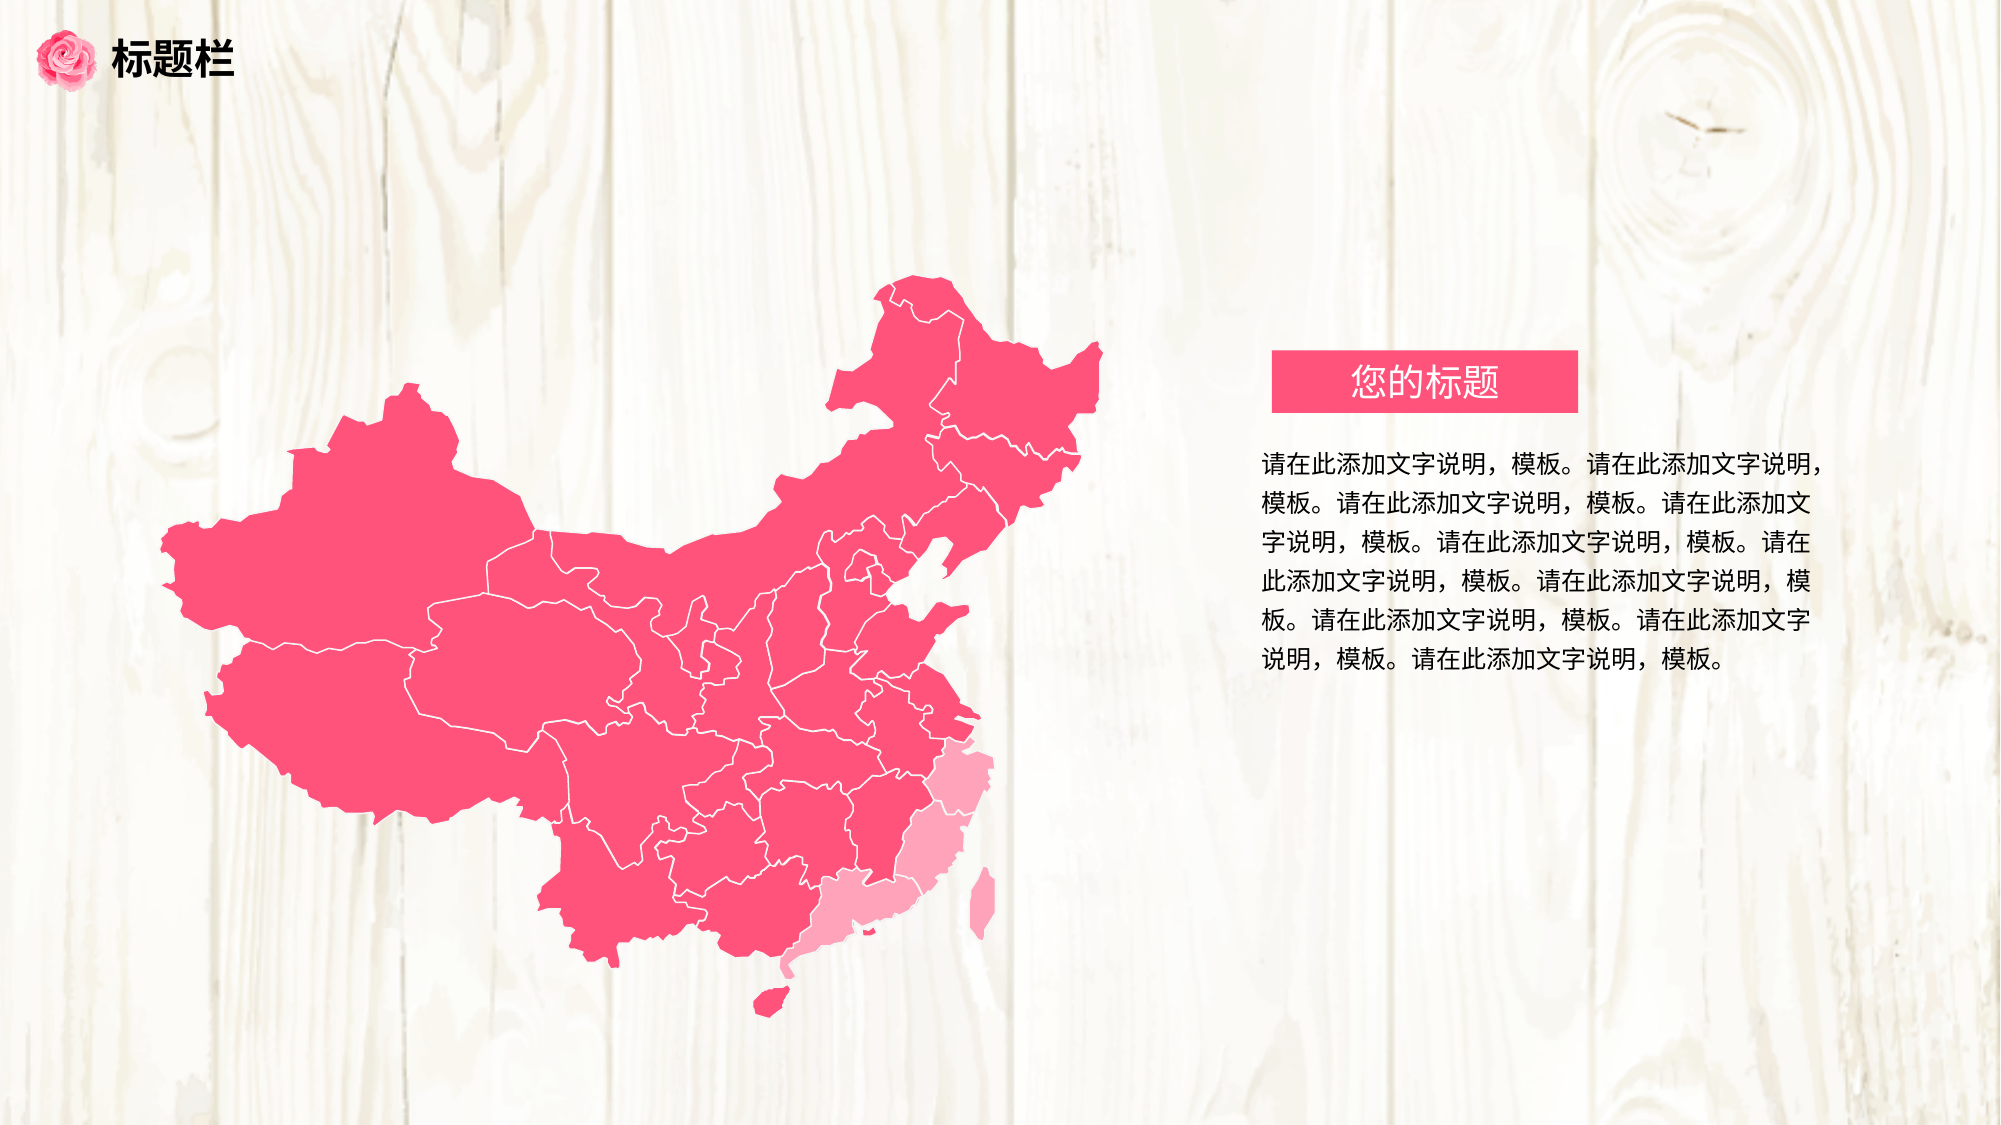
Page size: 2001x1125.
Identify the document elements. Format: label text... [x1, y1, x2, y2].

text_box 您的标题 [1271, 349, 1579, 414]
text_box 请在此添加文字说明，模板。请在此添加文字说明，模板。请在此添加文字说明，模板。请在此添加文字说明，模板。请在此添加文字说明，模板。请在此添加文字说明，模板。请在此添加文字说明，模板。请在此添加文字说明，模板。请在此添加文字说明，模板。请在此添加文字说明，模板。 [1250, 434, 1841, 679]
text_box 标题栏 [96, 25, 384, 91]
picture [0, 0, 2001, 1125]
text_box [159, 274, 1105, 1019]
